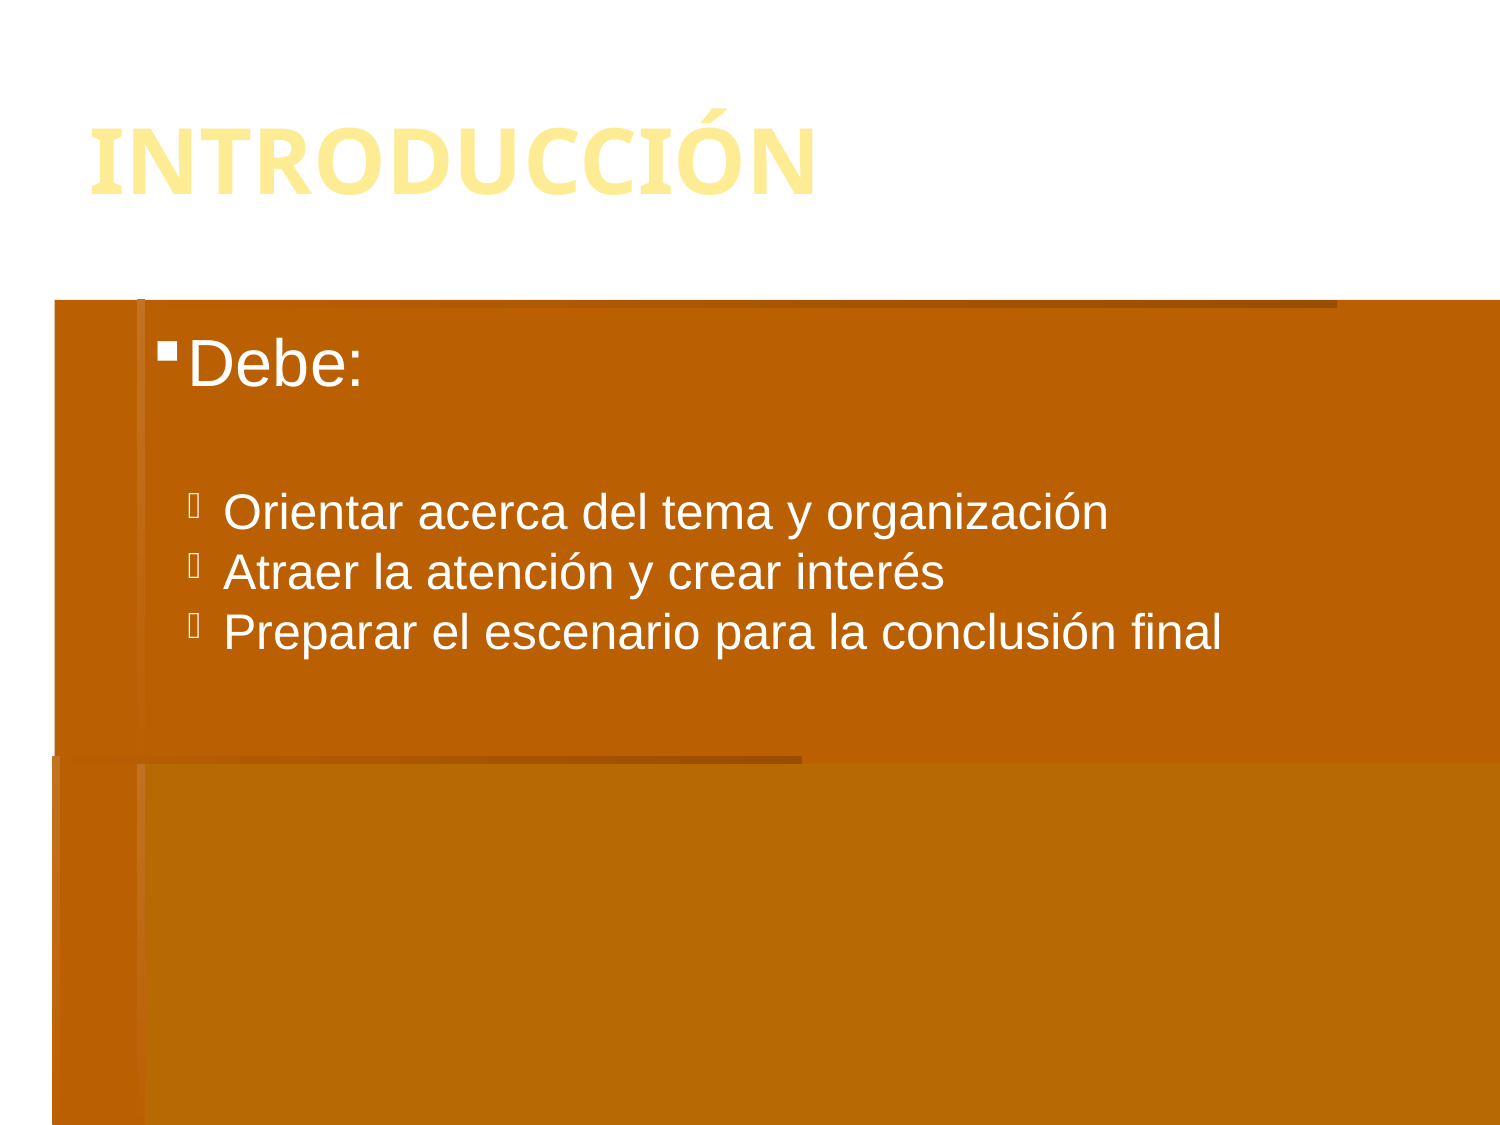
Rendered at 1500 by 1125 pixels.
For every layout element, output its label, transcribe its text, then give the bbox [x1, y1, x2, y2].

text_box INTRODUCCIÓN [75, 40, 1451, 275]
text_box Debe: Orientar acerca del tema y organización Atraer la atención y crear interés Preparar el escenario para la conclusión final [137, 312, 1451, 1000]
